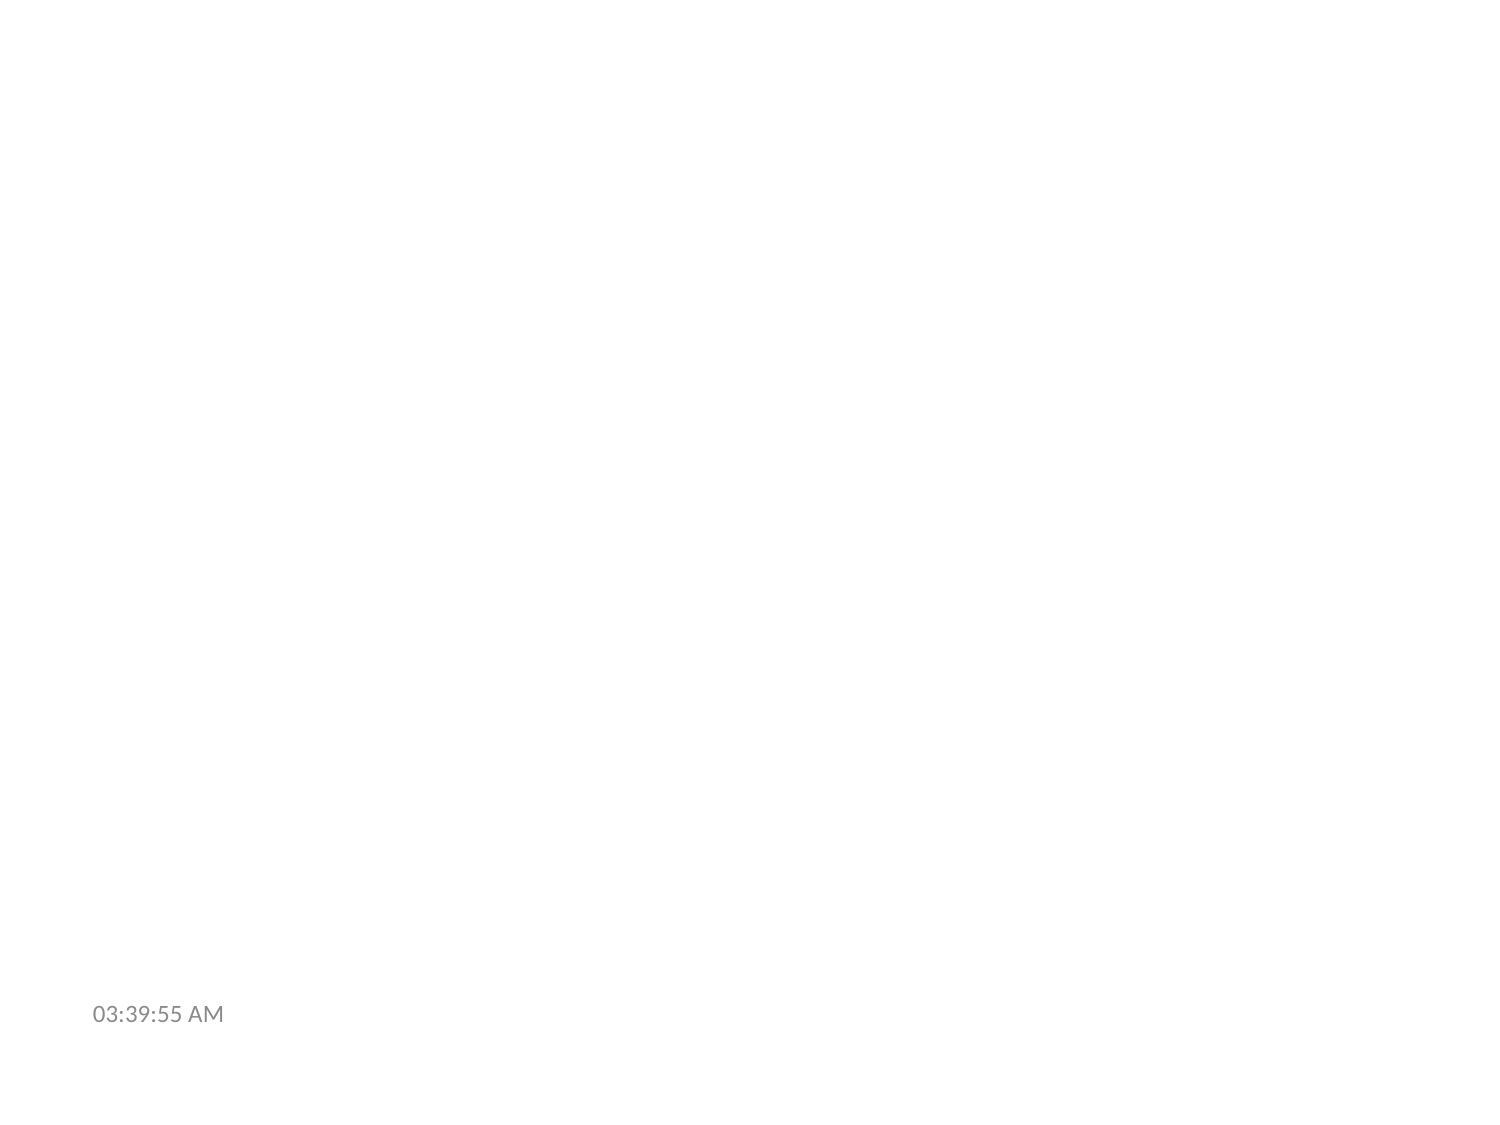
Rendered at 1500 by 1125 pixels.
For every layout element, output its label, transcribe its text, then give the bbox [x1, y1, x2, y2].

text_box 3:35:09 PM [77, 982, 428, 1043]
